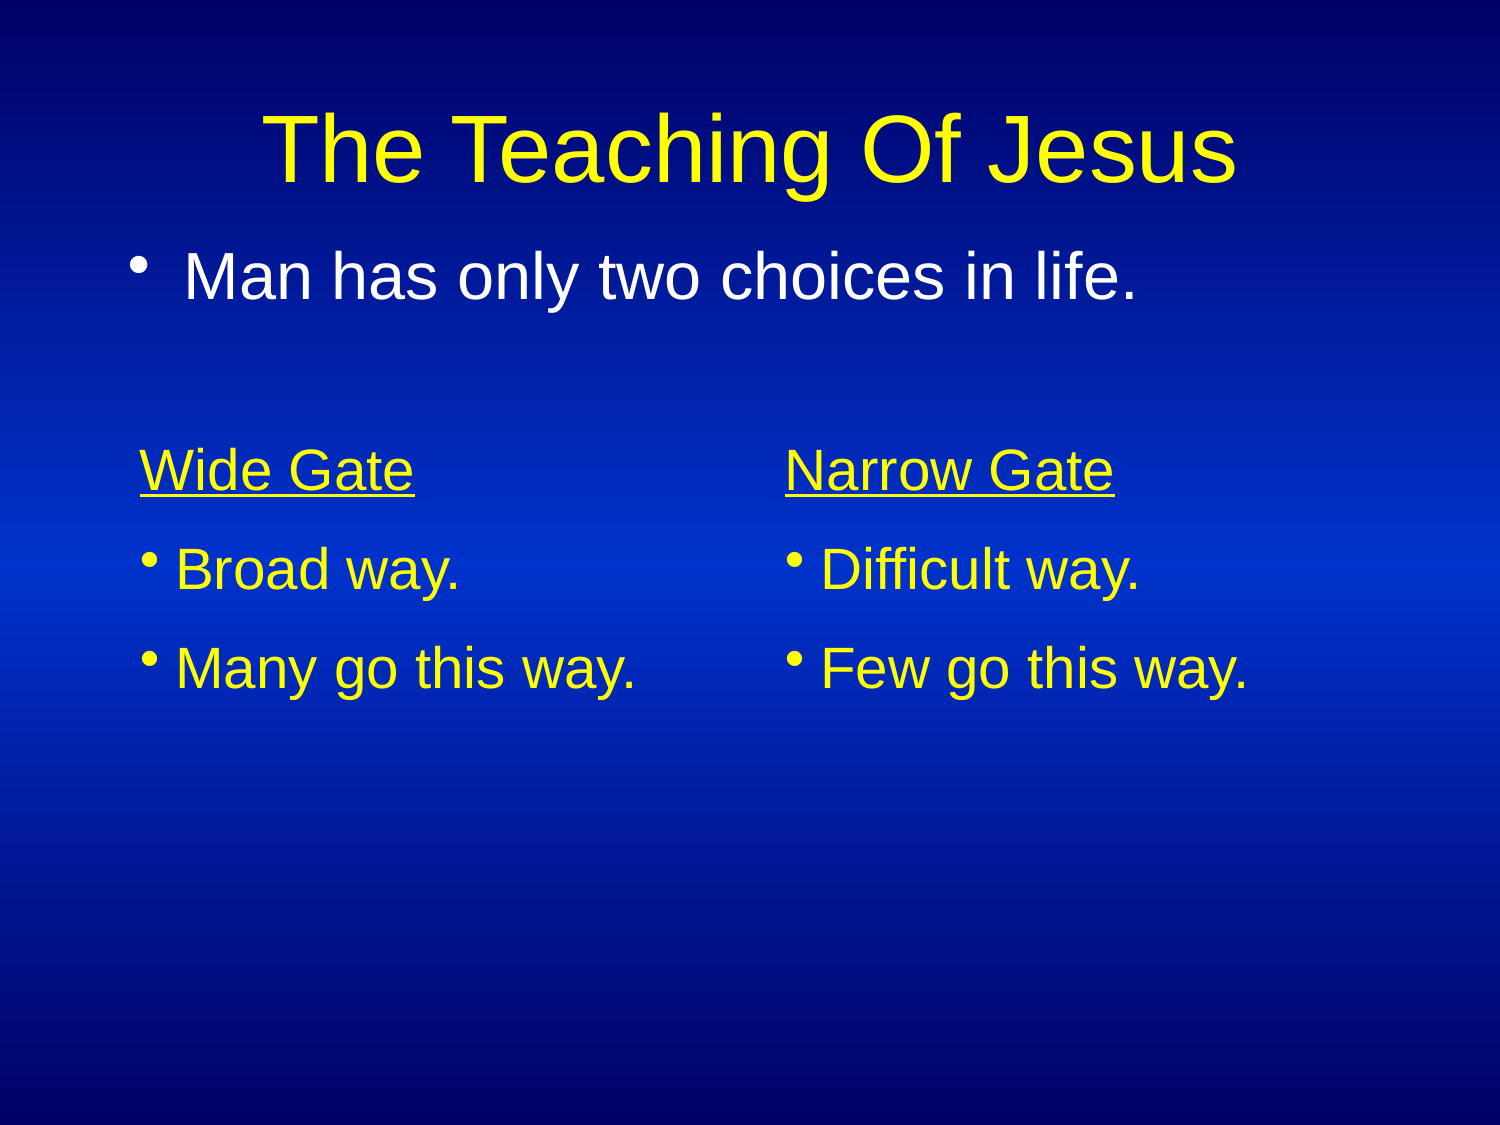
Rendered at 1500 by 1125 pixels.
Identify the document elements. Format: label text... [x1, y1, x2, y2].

text_box Narrow Gate Difficult way. Few go this way. [770, 424, 1266, 808]
title The Teaching Of Jesus [37, 50, 1463, 238]
text_box Wide Gate Broad way. Many go this way. [124, 424, 725, 808]
list Man has only two choices in life. [112, 224, 1463, 338]
